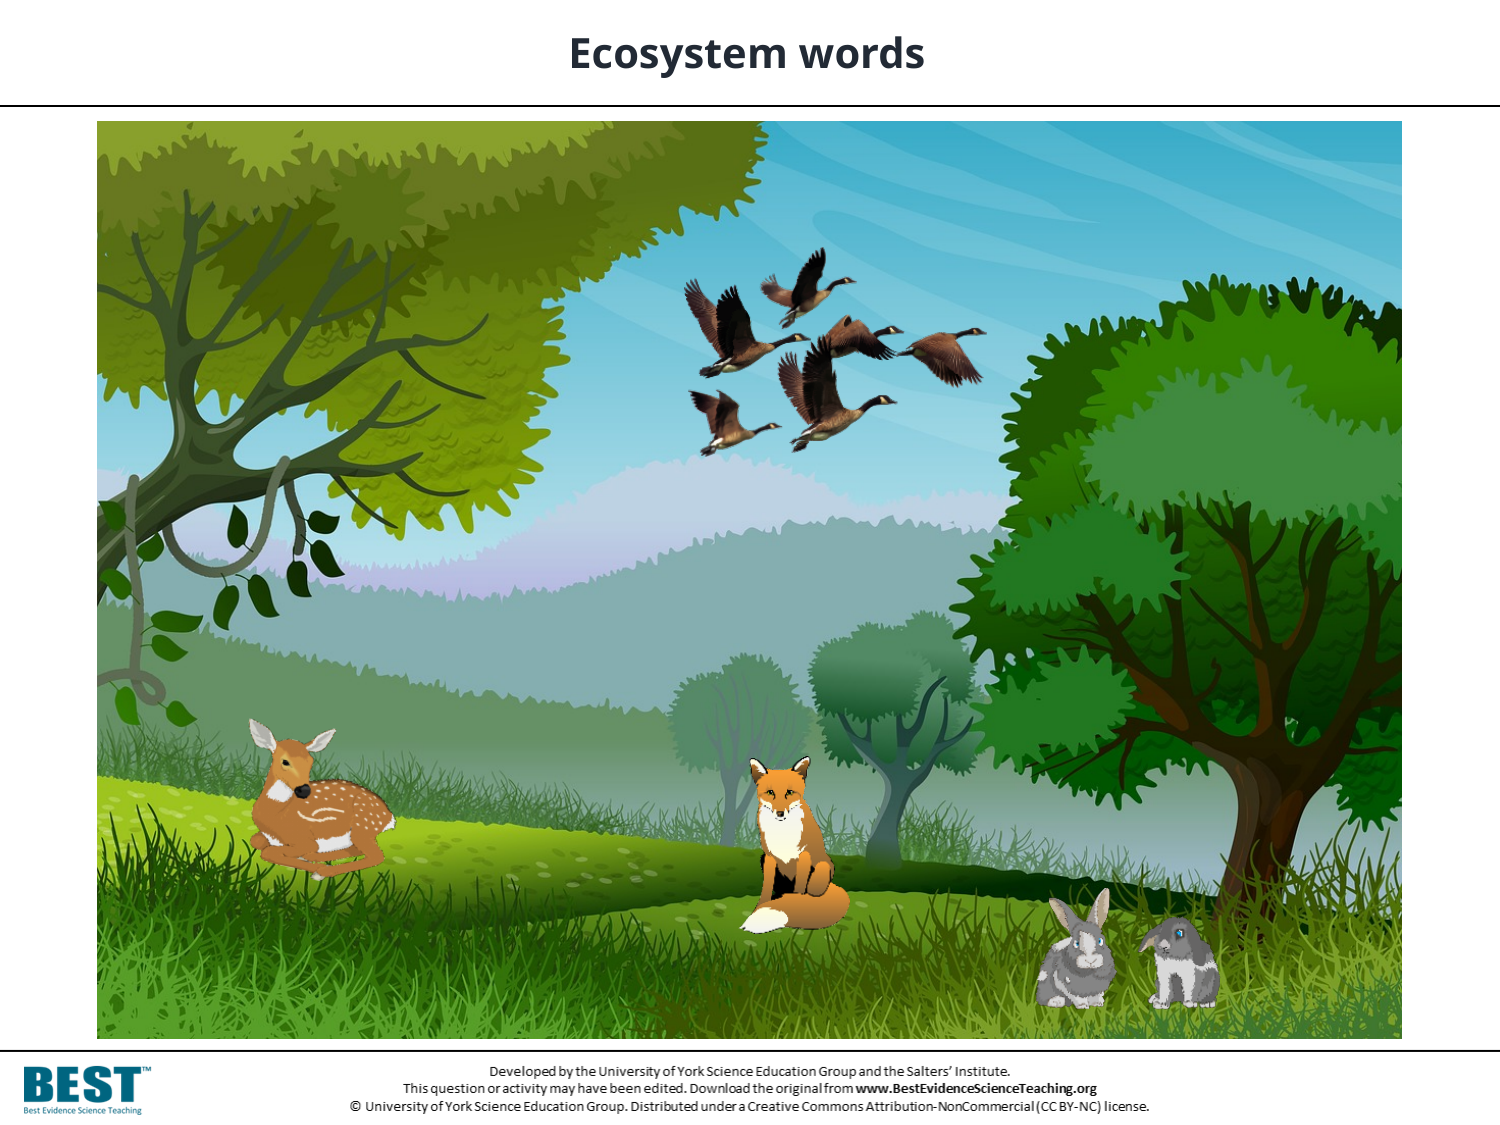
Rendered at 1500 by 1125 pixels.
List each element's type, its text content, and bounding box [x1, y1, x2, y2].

text_box Ecosystem words [23, 4, 1471, 99]
picture [0, 105, 1500, 1125]
